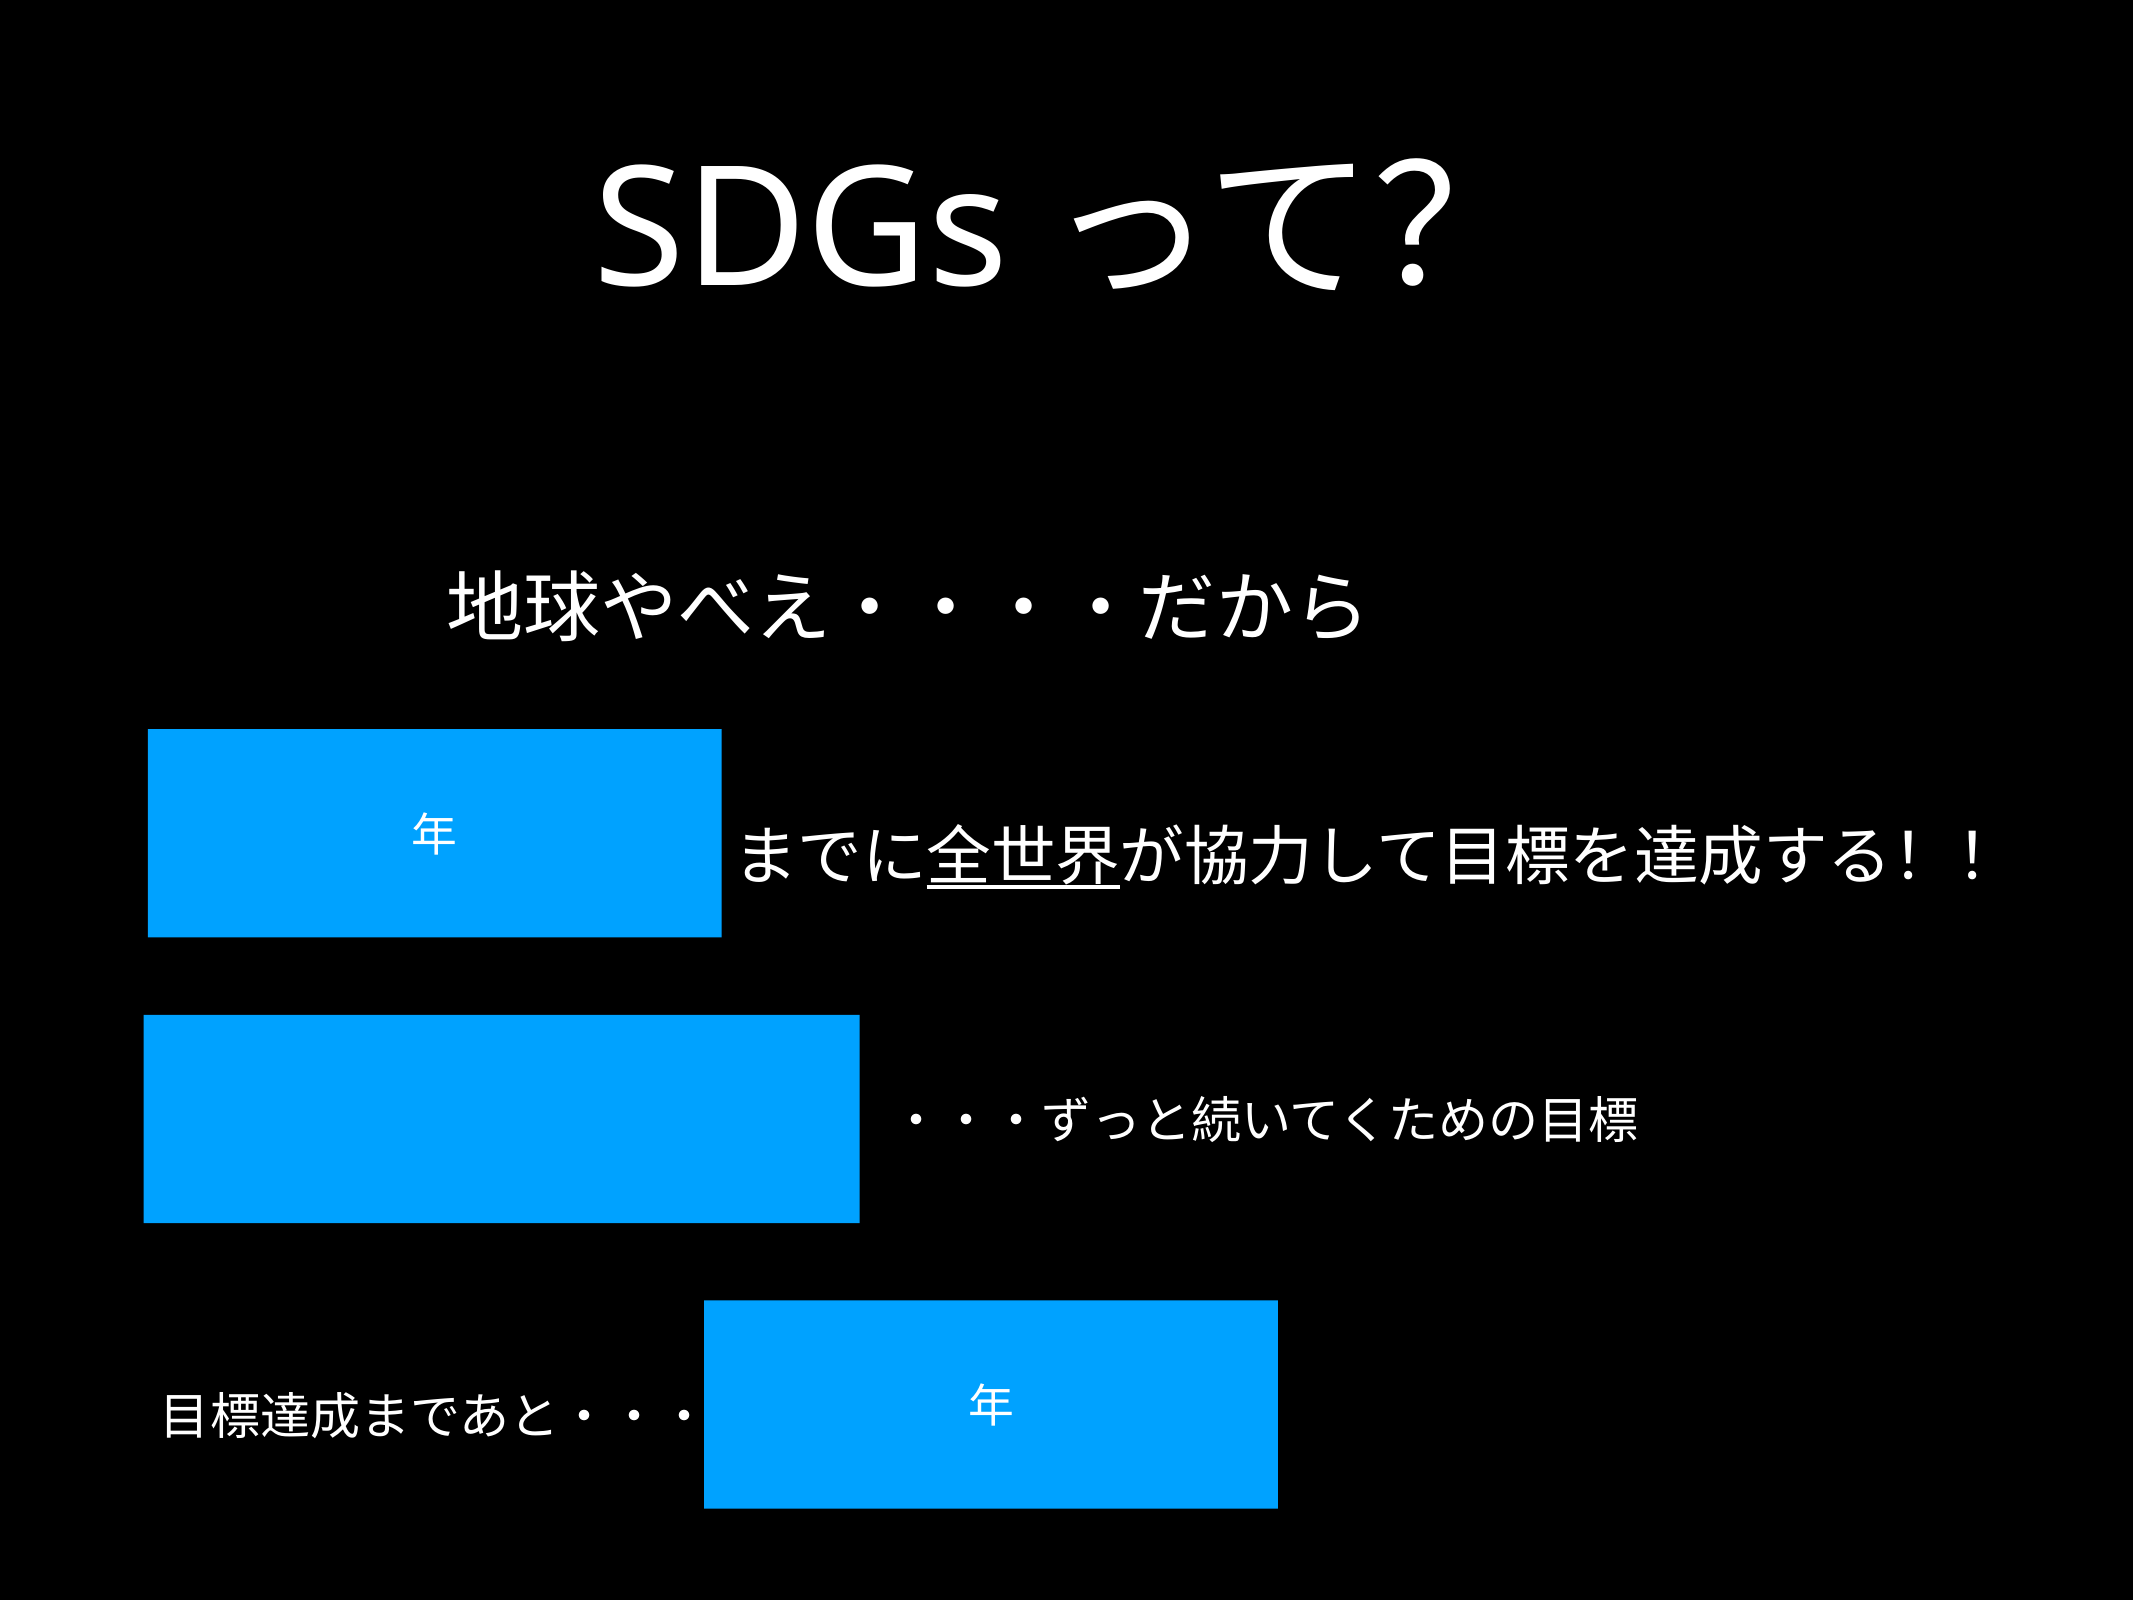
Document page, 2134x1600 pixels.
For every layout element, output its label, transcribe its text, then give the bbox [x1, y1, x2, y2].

text_box 年 [704, 1300, 1278, 1509]
text_box 年 [147, 729, 722, 938]
text_box 地球やべえ・・・・だから [437, 549, 1379, 659]
text_box ・・・ずっと続いてくための目標 [882, 1080, 1647, 1158]
text_box 目標達成まであと・・・ [151, 1376, 704, 1453]
text_box [143, 1014, 860, 1224]
text_box までに全世界が協力して目標を達成する！！ [724, 807, 2030, 902]
title SDGsって？ [155, 41, 1978, 397]
